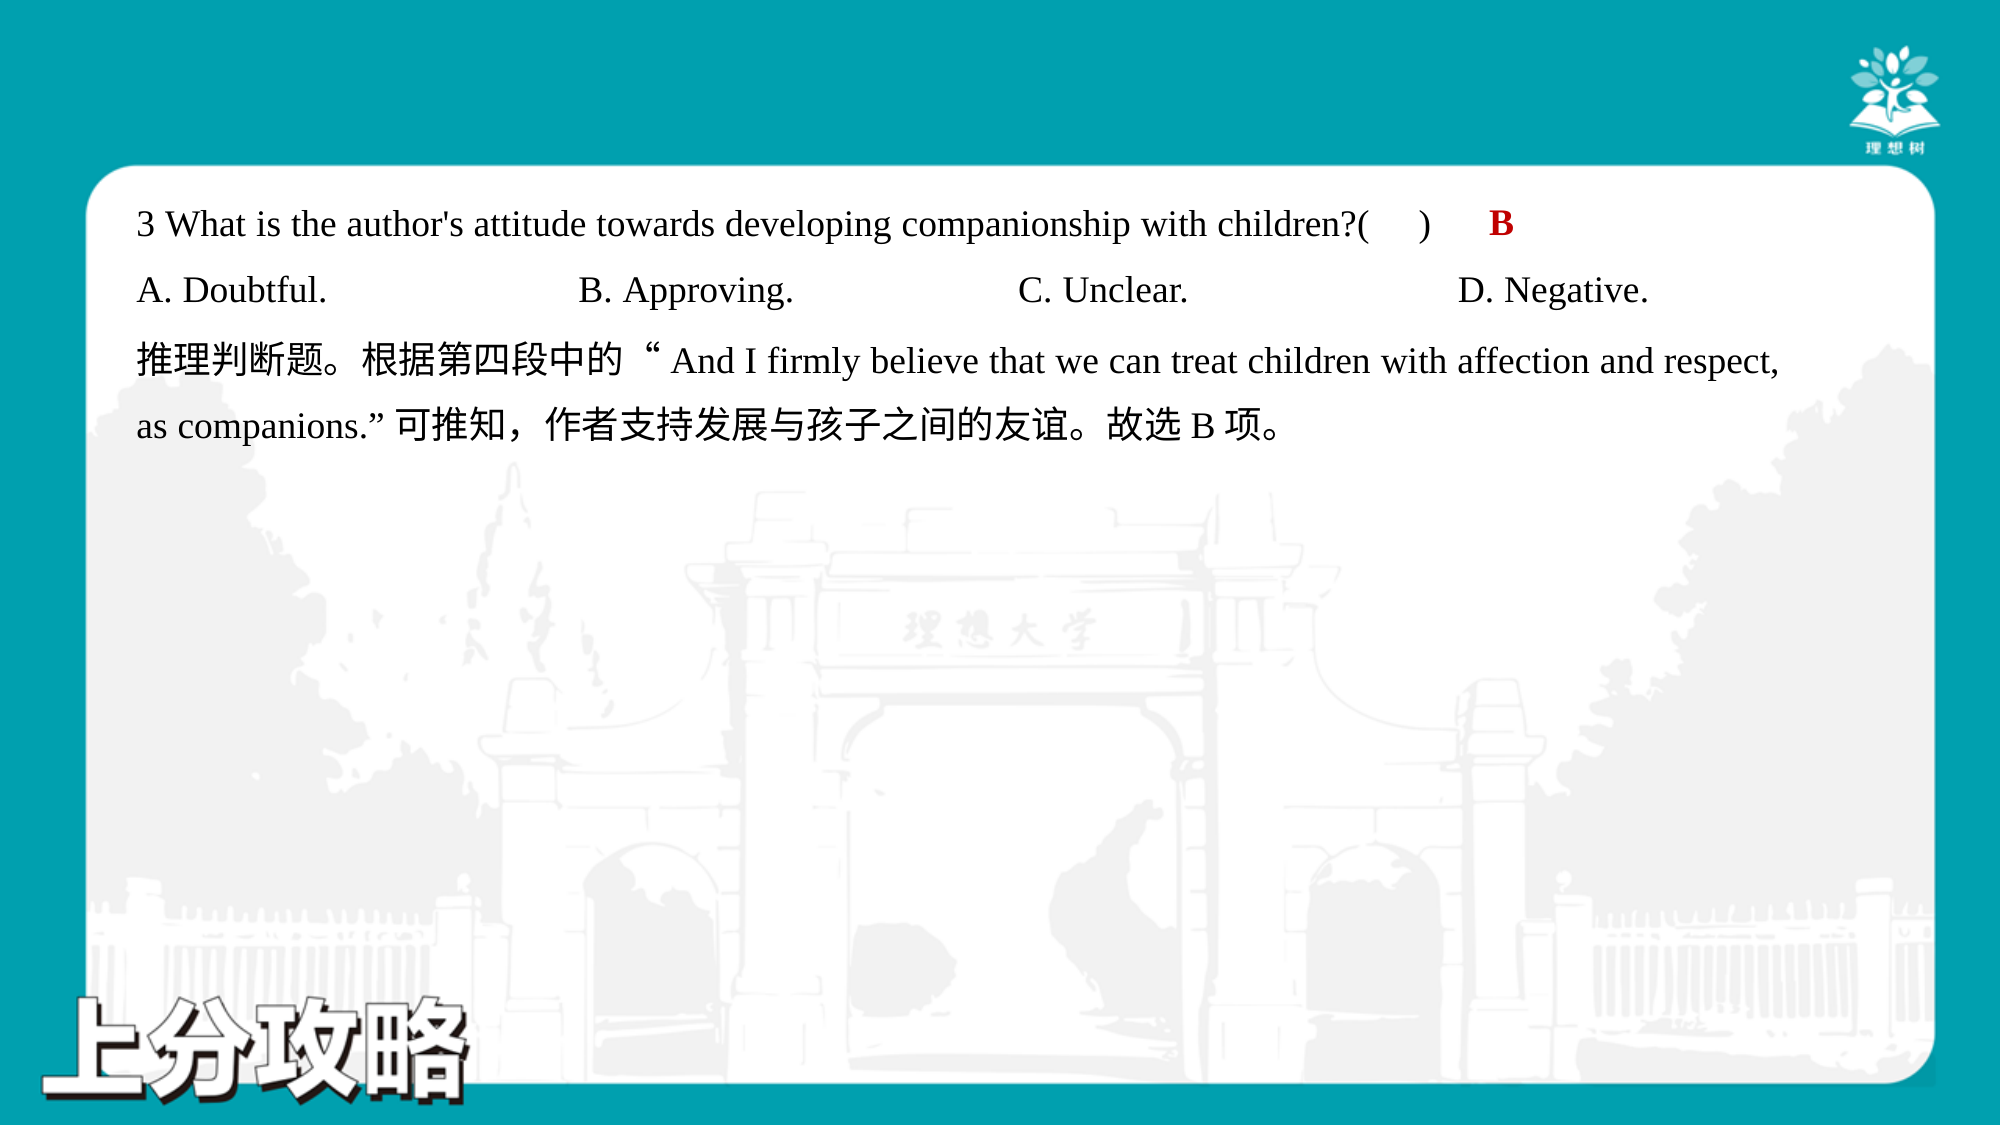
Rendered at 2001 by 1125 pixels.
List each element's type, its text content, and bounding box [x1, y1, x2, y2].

text_box 3 What is the author's attitude towards developing companionship with children?( ) [136, 176, 1865, 237]
text_box A. Doubtful. B. Approving. C. Unclear. D. Negative. [136, 243, 1865, 303]
text_box B [1475, 176, 1528, 236]
text_box 推理判断题。根据第四段中的“And I firmly believe that we can treat children with affection and respect, as companions.”可推知，作者支持发展与孩子之间的友谊。故选B项。 [136, 312, 1865, 439]
picture [0, 0, 2000, 1125]
